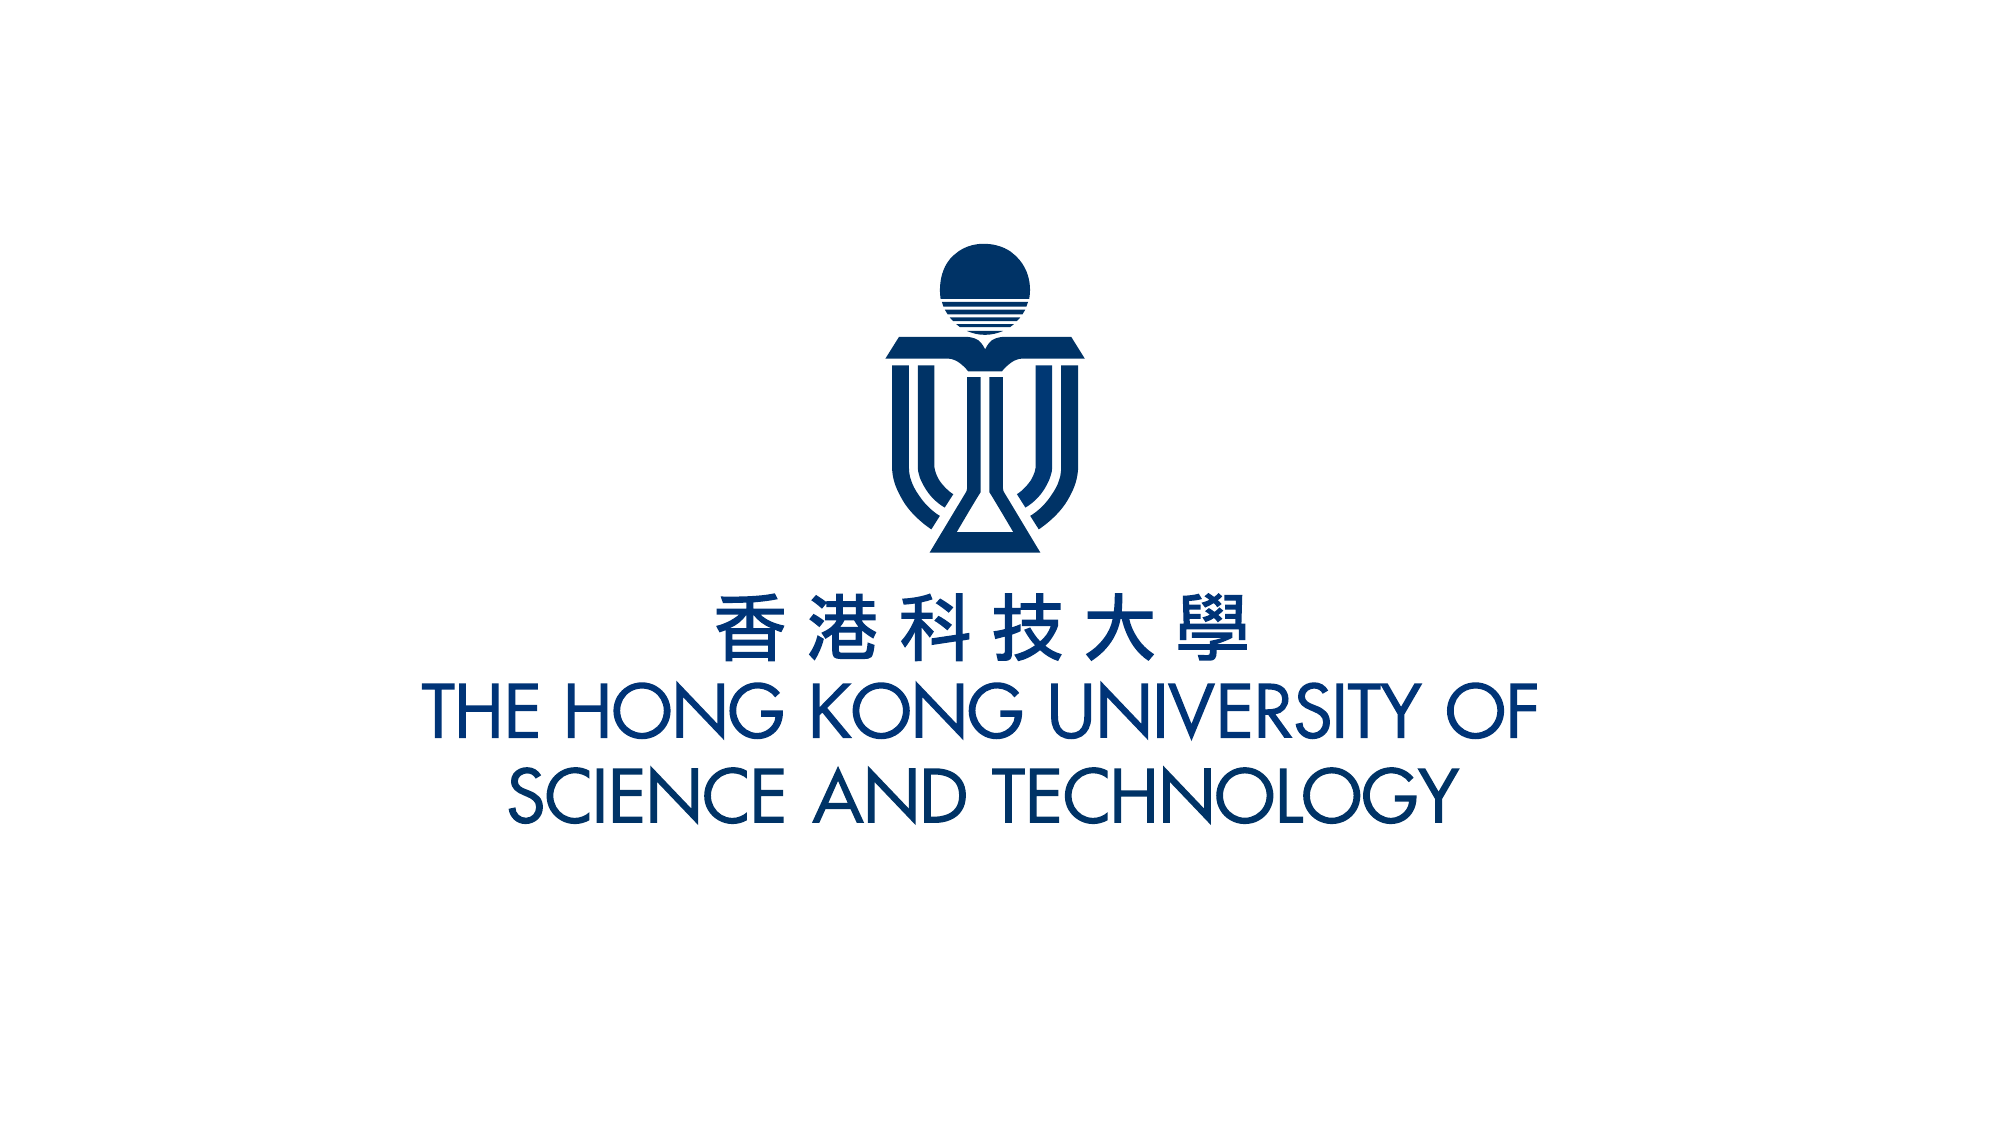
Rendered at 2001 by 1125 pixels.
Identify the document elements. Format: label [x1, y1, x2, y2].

text_box [421, 243, 1537, 826]
